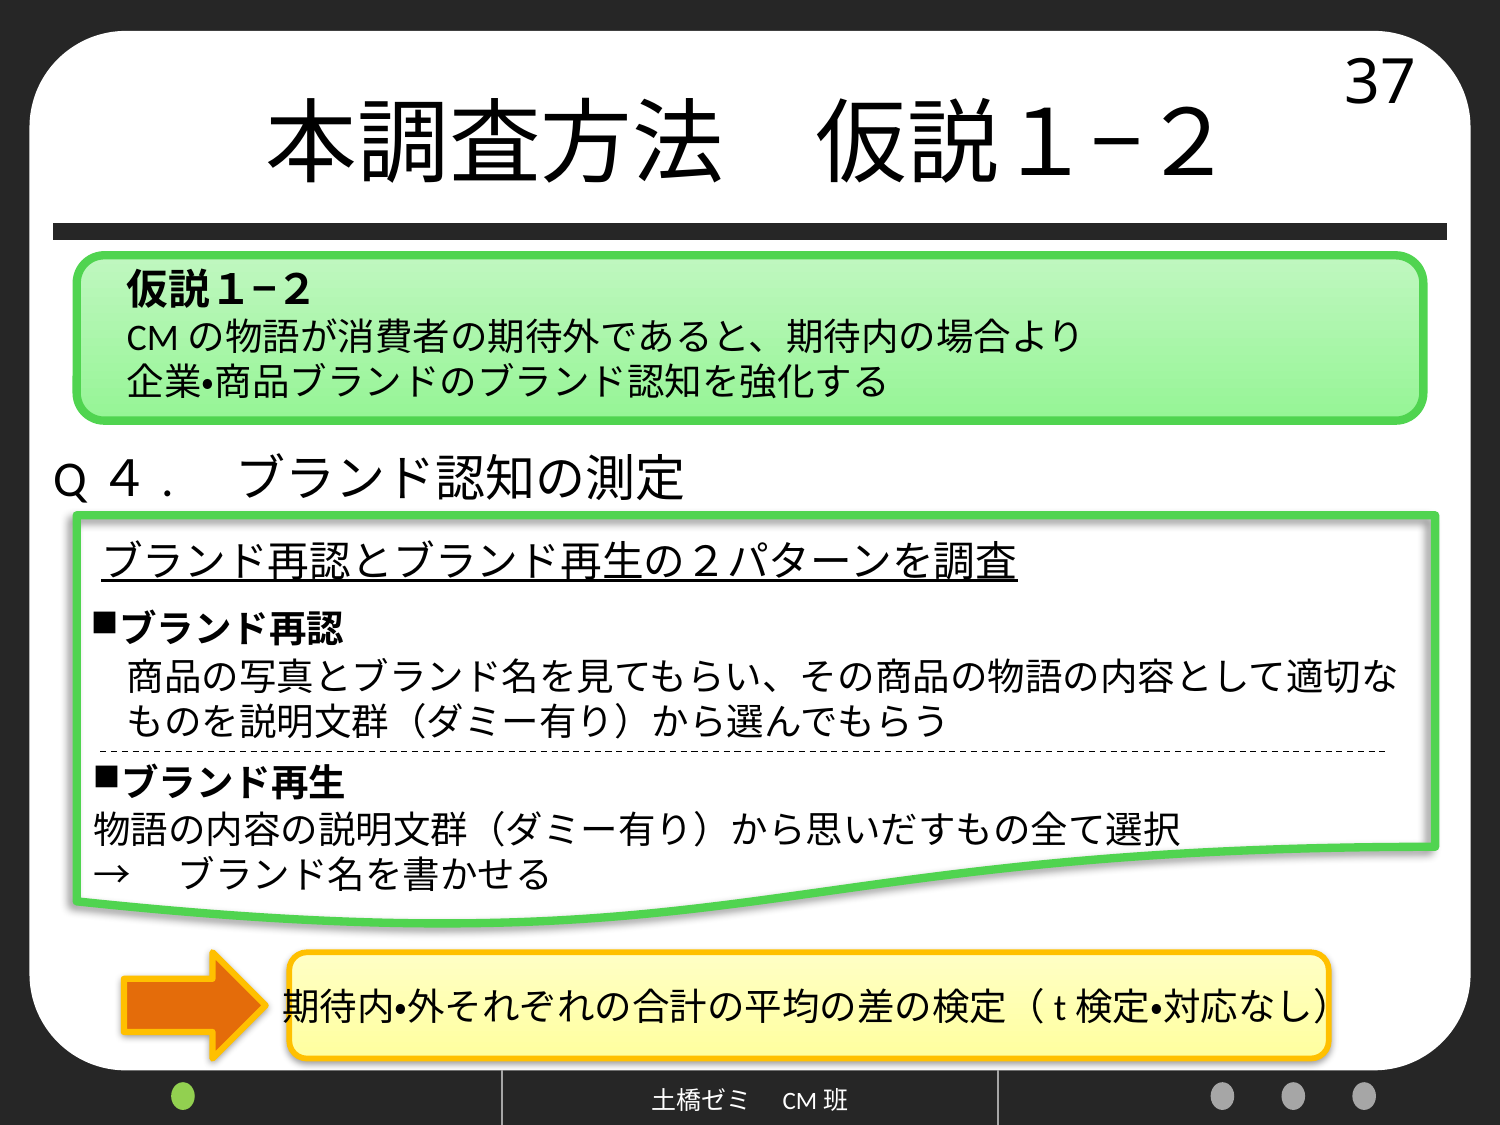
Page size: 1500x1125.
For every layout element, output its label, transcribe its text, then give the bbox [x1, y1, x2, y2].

slide_number 37 [1080, 53, 1431, 114]
title 本調査方法 仮説１−２ [75, 45, 1425, 233]
text_box 物語の内容の説明文群（ダミー有り）から思いだすもの全て選択 → ブランド名を書かせる [829, 864, 1234, 904]
text_box [120, 949, 267, 1062]
text_box [74, 253, 1426, 423]
text_box [288, 1036, 1330, 1060]
text_box Q４. ブランド認知の測定 [38, 439, 701, 515]
text_box 期待内・外それぞれの合計の平均の差の検定（t検定・対応なし） [267, 975, 1366, 1036]
text_box [74, 513, 1438, 926]
text_box [288, 951, 1330, 975]
text_box 仮説１−２ CMの物語が消費者の期待外であると、期待内の場合より 企業・商品ブランドのブランド認知を強化する [112, 255, 1412, 411]
footer 土橋ゼミ CM班 [512, 1069, 988, 1125]
